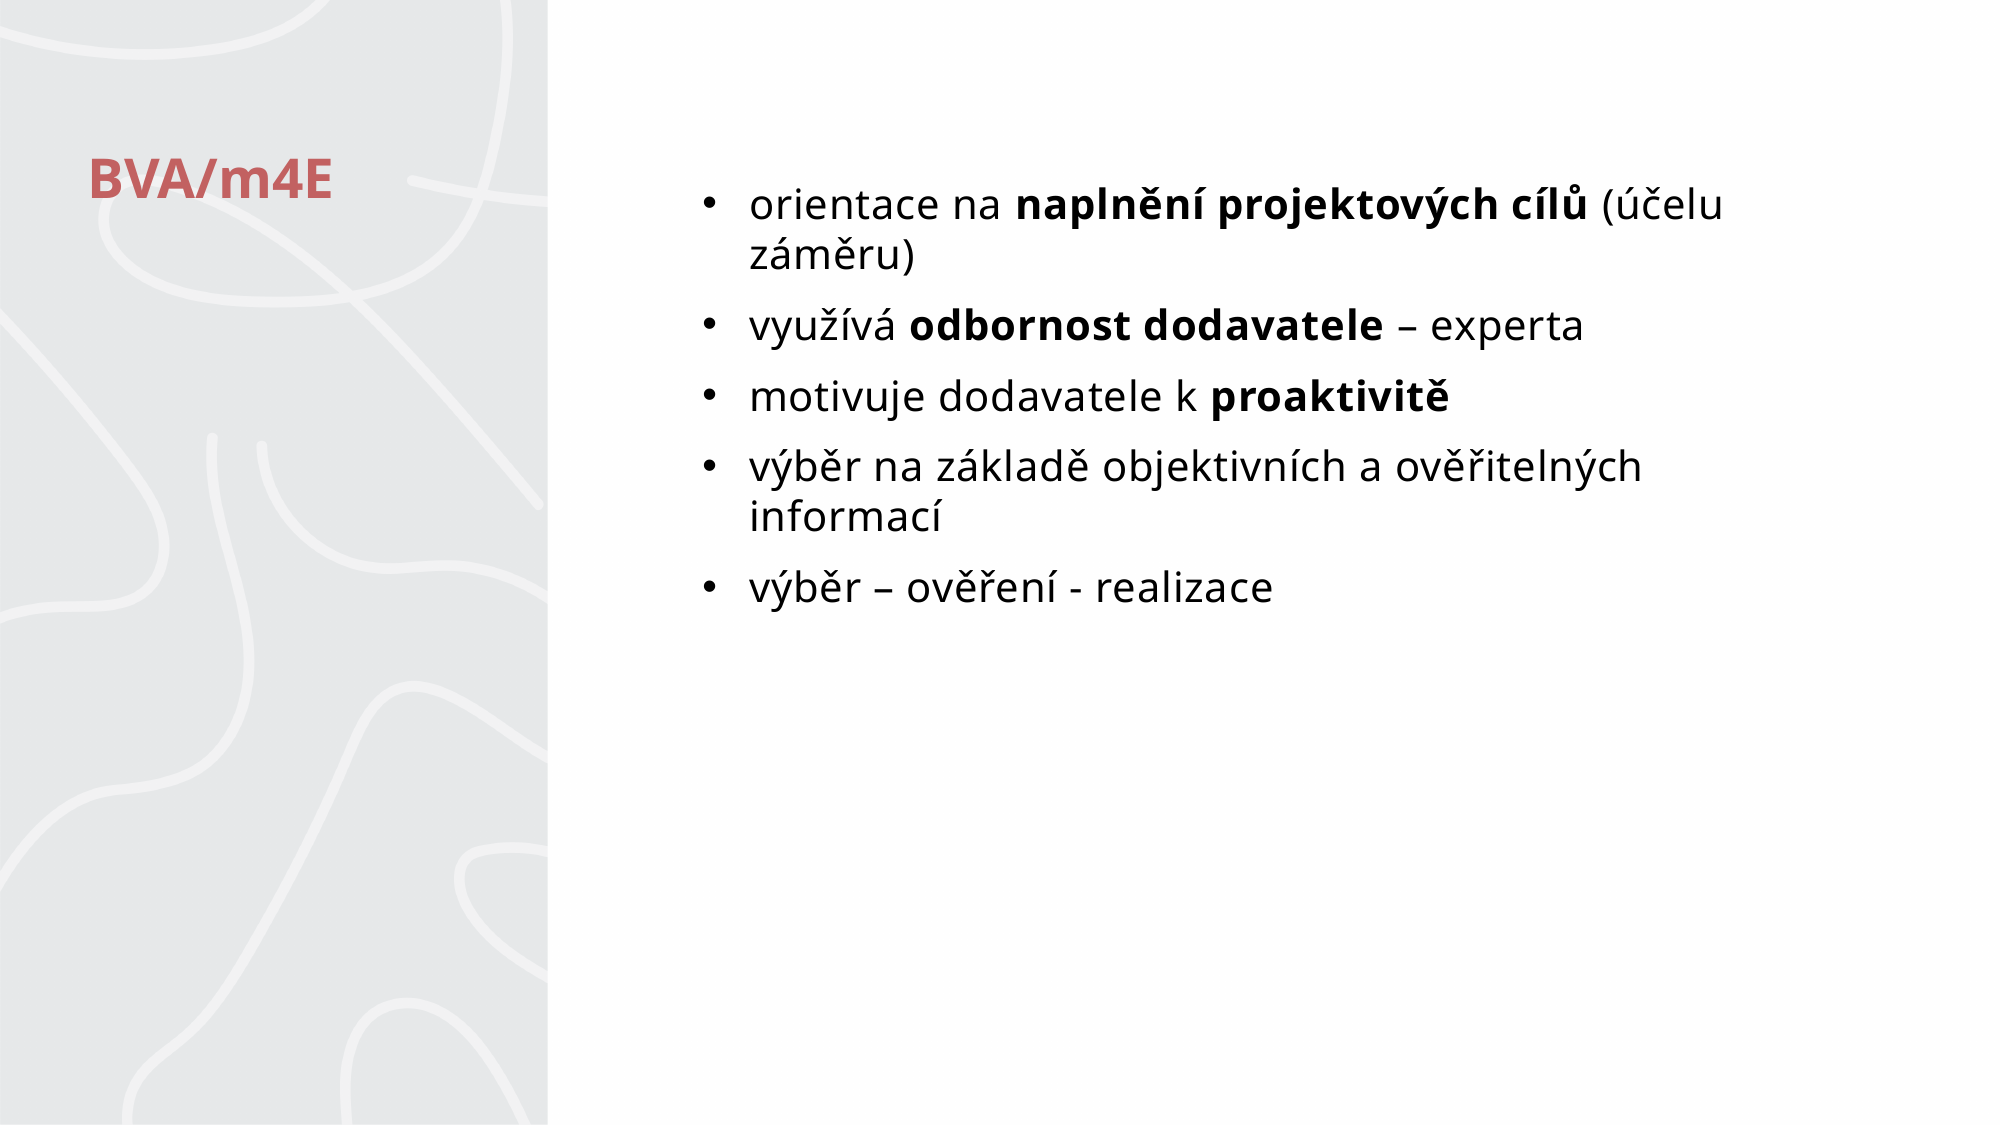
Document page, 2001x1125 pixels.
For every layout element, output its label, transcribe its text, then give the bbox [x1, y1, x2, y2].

picture [0, 0, 2001, 1125]
title BVA/m4E [72, 143, 481, 390]
subtitle orientace na naplnění projektových cílů (účelu záměru) využívá odbornost dodavatele – experta motivuje dodavatele k proaktivitě výběr na základě objektivních a ověřitelných informací výběr – ověření - realizace [687, 170, 1864, 955]
